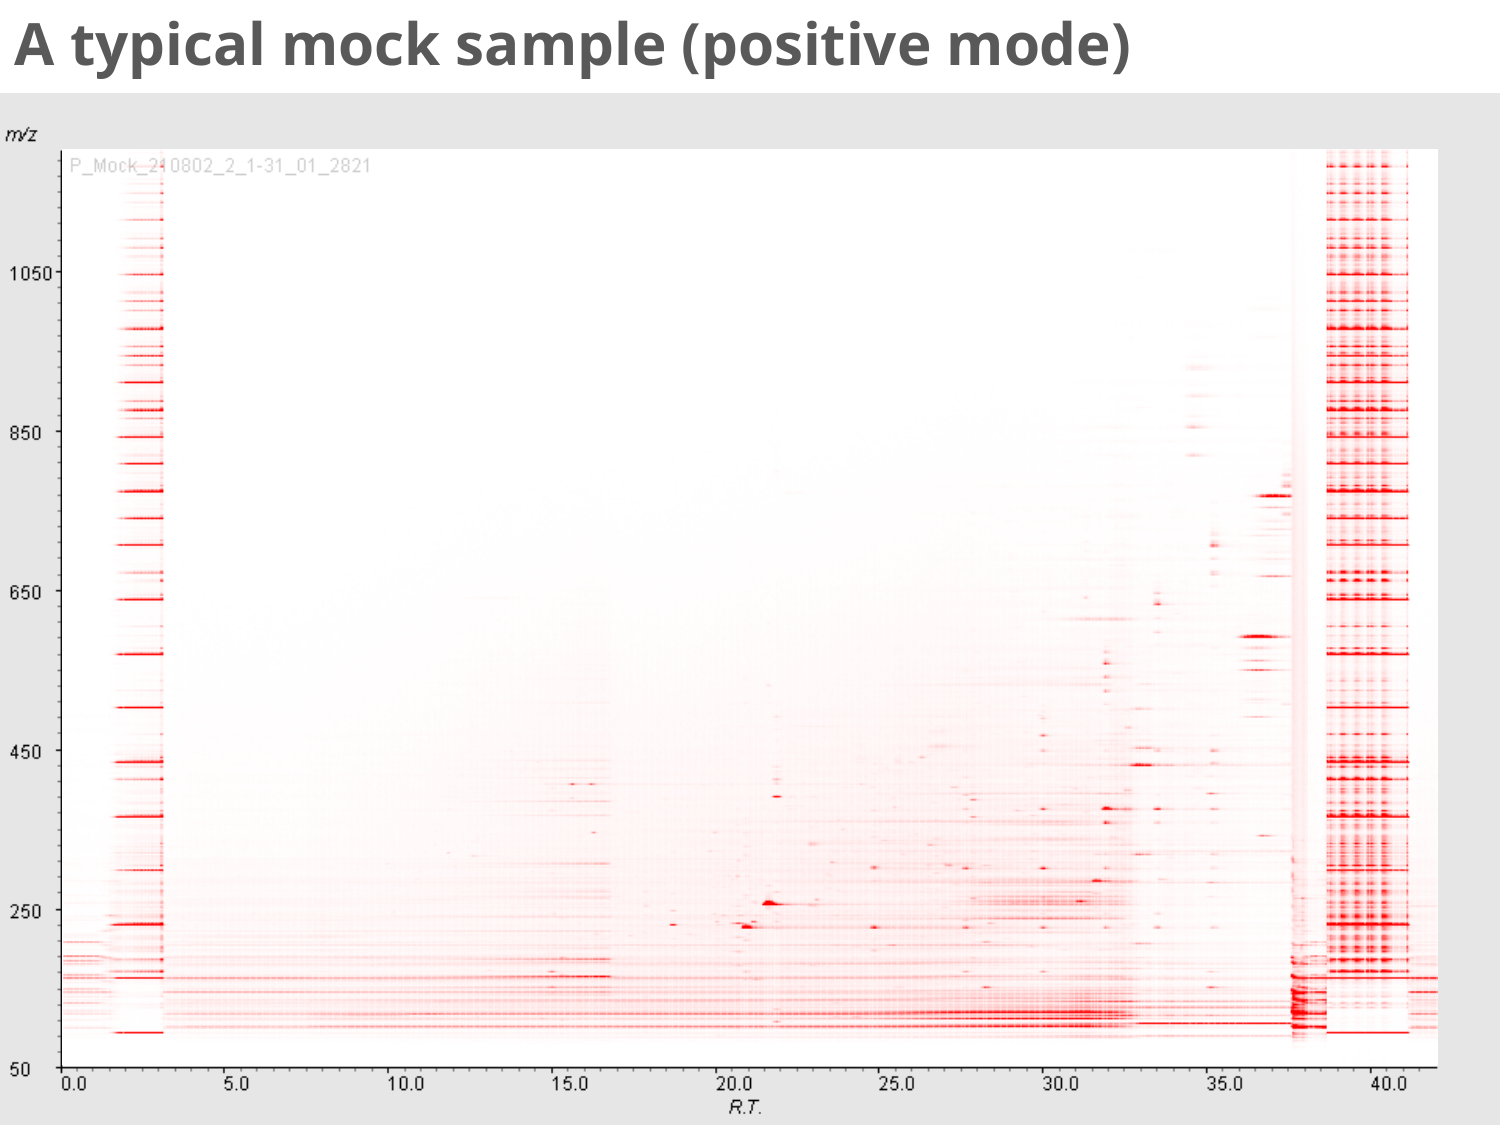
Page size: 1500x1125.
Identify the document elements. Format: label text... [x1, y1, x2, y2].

picture [0, 93, 1500, 1125]
text_box A typical mock sample (positive mode) [0, 0, 1500, 63]
